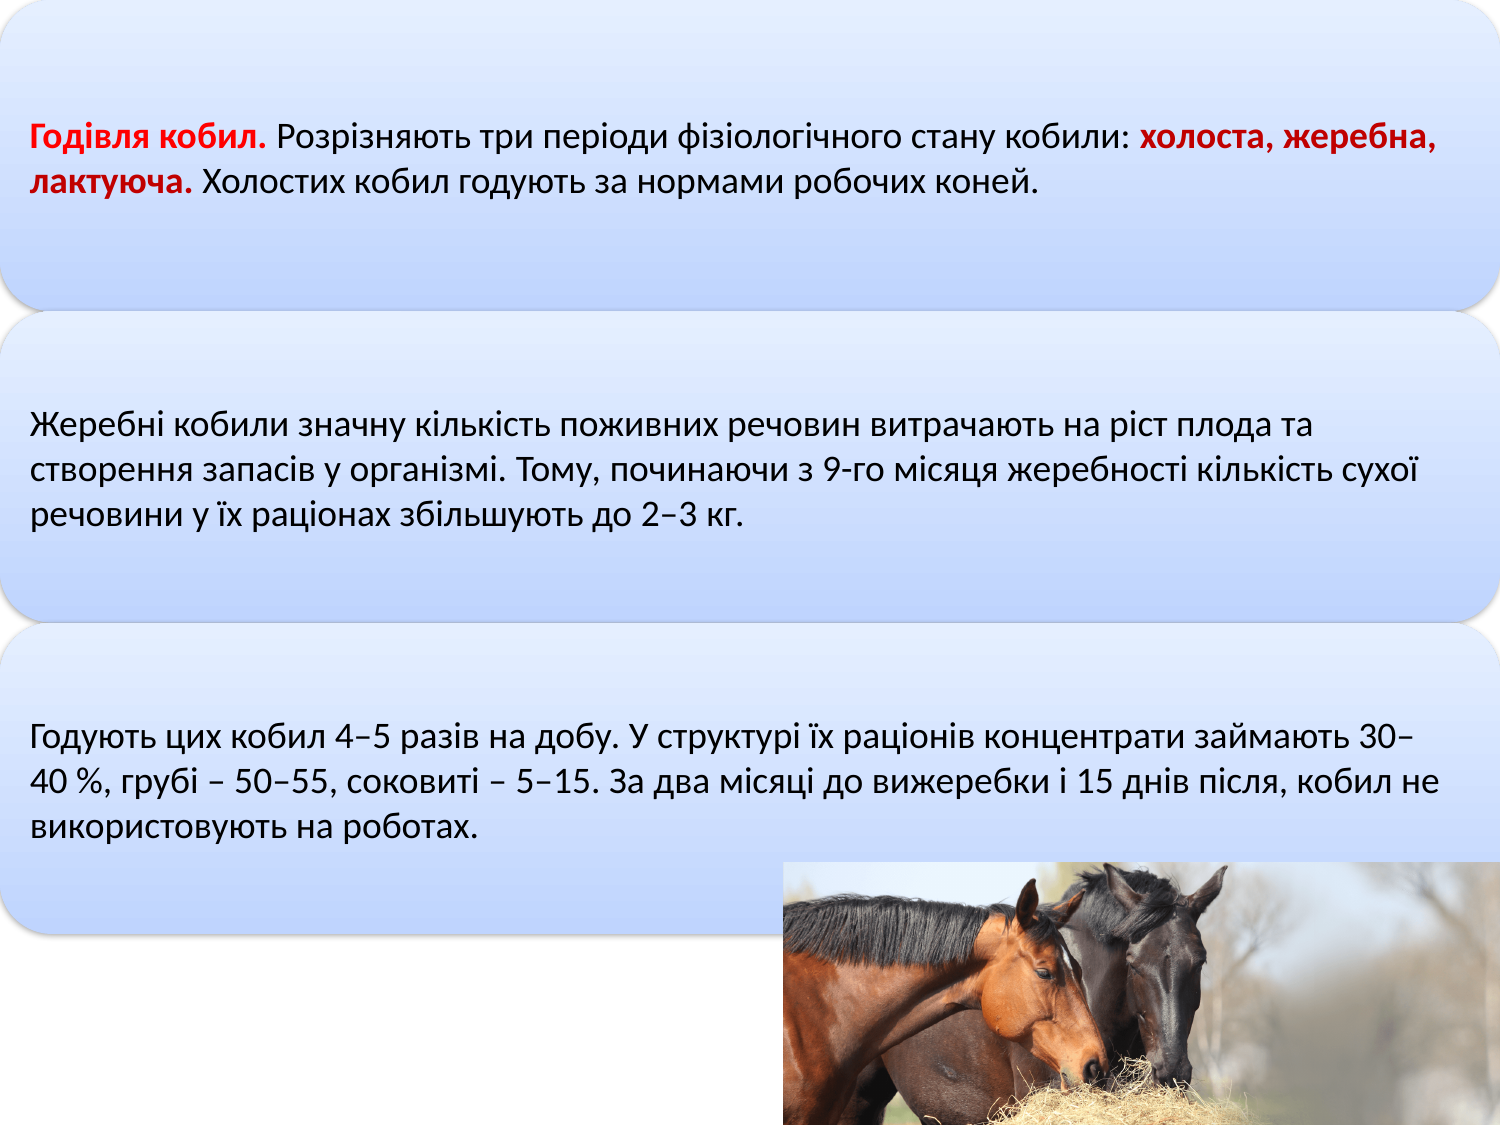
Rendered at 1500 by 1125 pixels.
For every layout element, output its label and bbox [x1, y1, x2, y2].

picture [783, 862, 1500, 1125]
text_box [0, 0, 1500, 935]
